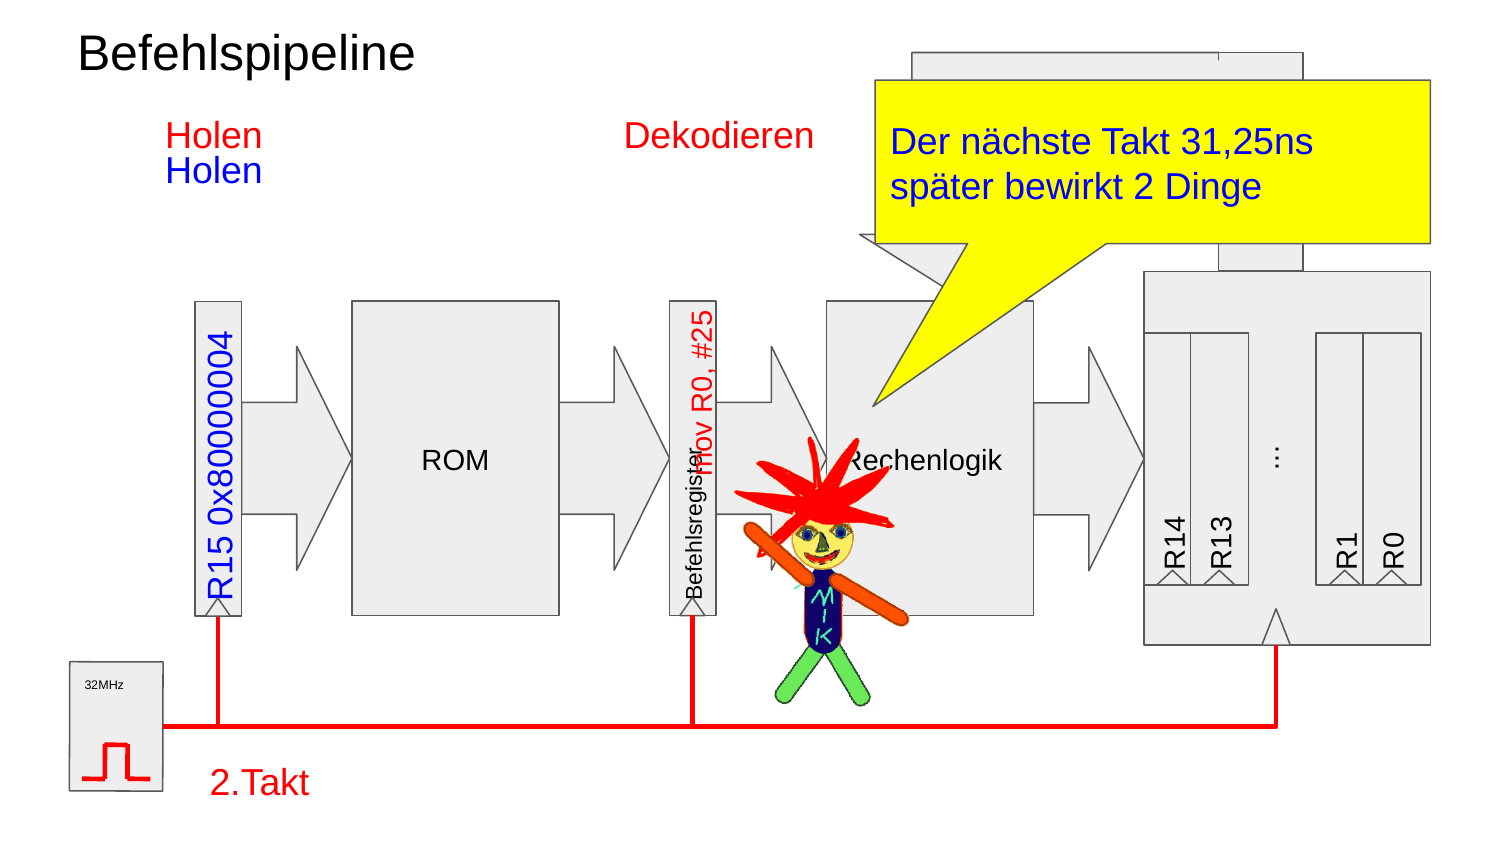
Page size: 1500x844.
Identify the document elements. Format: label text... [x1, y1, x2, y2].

text_box [911, 52, 1218, 80]
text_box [162, 615, 1277, 727]
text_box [60, 435, 376, 483]
text_box [242, 346, 340, 433]
title Befehlspipeline [0, 0, 494, 96]
text_box Rechenlogik [826, 301, 1034, 613]
text_box 32MHz [69, 661, 163, 792]
text_box ROM [351, 301, 559, 613]
text_box [1149, 60, 1291, 80]
text_box [718, 346, 811, 429]
picture [722, 426, 919, 714]
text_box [1149, 301, 1244, 613]
text_box [242, 490, 337, 571]
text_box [535, 434, 717, 482]
text_box [559, 490, 654, 571]
text_box Der nächste Takt 31,25ns später bewirkt 2 Dinge [872, 80, 1431, 407]
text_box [81, 743, 151, 780]
text_box [1282, 623, 1291, 646]
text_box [150, 95, 886, 211]
text_box [1218, 52, 1304, 80]
text_box ... [1144, 271, 1431, 646]
text_box [1218, 244, 1304, 272]
text_box [859, 234, 966, 287]
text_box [1321, 301, 1416, 617]
text_box [1033, 346, 1144, 571]
text_box mov R0, #25 [667, 271, 718, 433]
text_box 2.Takt [194, 742, 364, 822]
text_box [559, 346, 658, 433]
